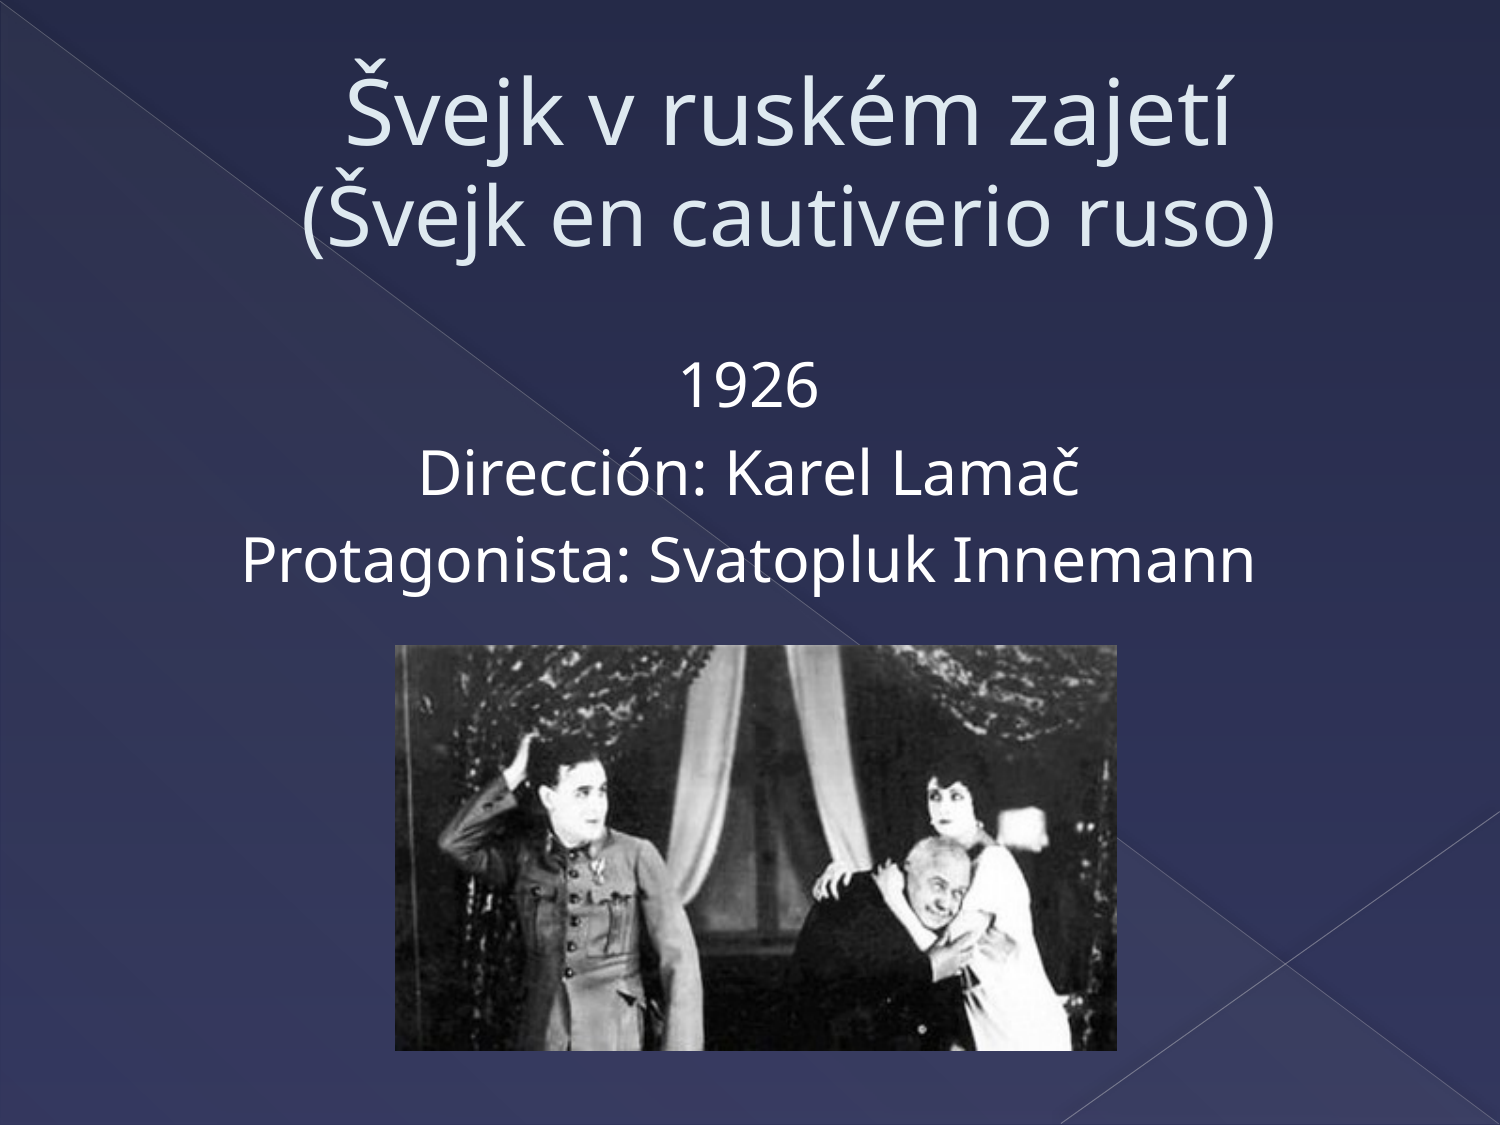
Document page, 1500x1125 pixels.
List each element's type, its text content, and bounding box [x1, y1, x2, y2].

picture [395, 644, 1117, 1051]
list 1926 Dirección: Karel Lamač Protagonista: Svatopluk Innemann [64, 338, 1424, 646]
title Švejk v ruském zajetí (Švejk en cautiverio ruso) [75, 43, 1425, 274]
